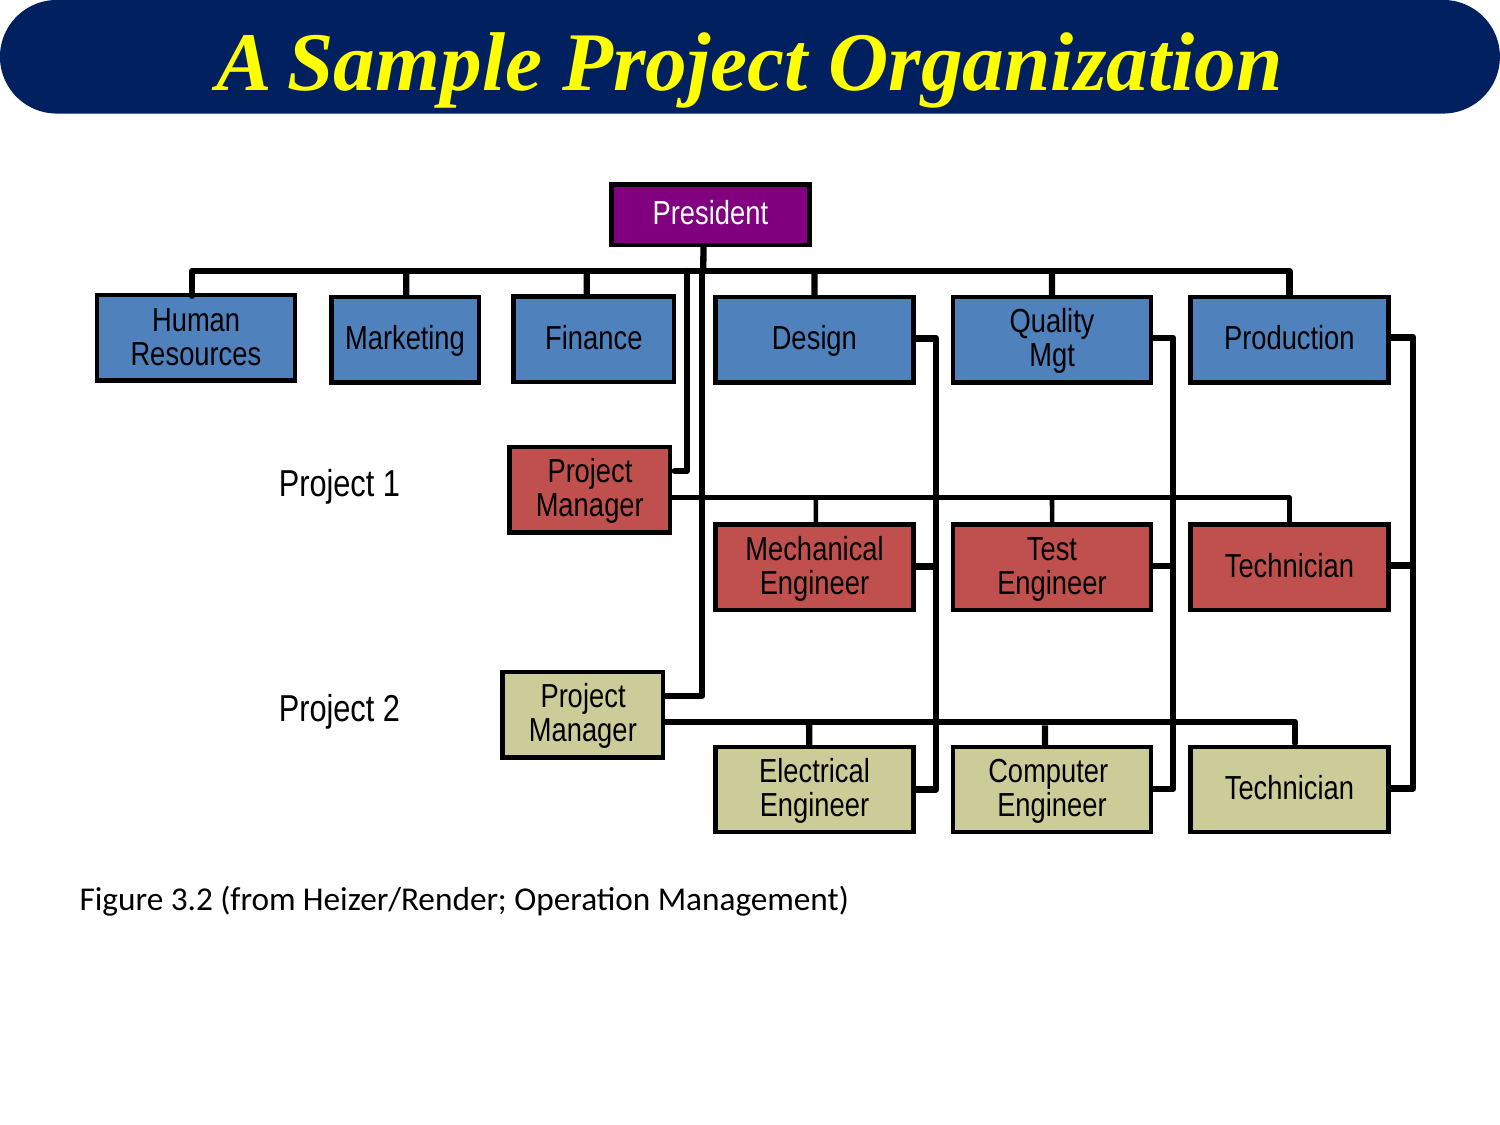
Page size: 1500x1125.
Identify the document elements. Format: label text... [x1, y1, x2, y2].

text_box Figure 3.2 (from Heizer/Render; Operation Management) [64, 869, 1058, 925]
text_box A Sample Project Organization [0, 0, 1500, 114]
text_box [96, 184, 1389, 383]
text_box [259, 270, 1414, 833]
